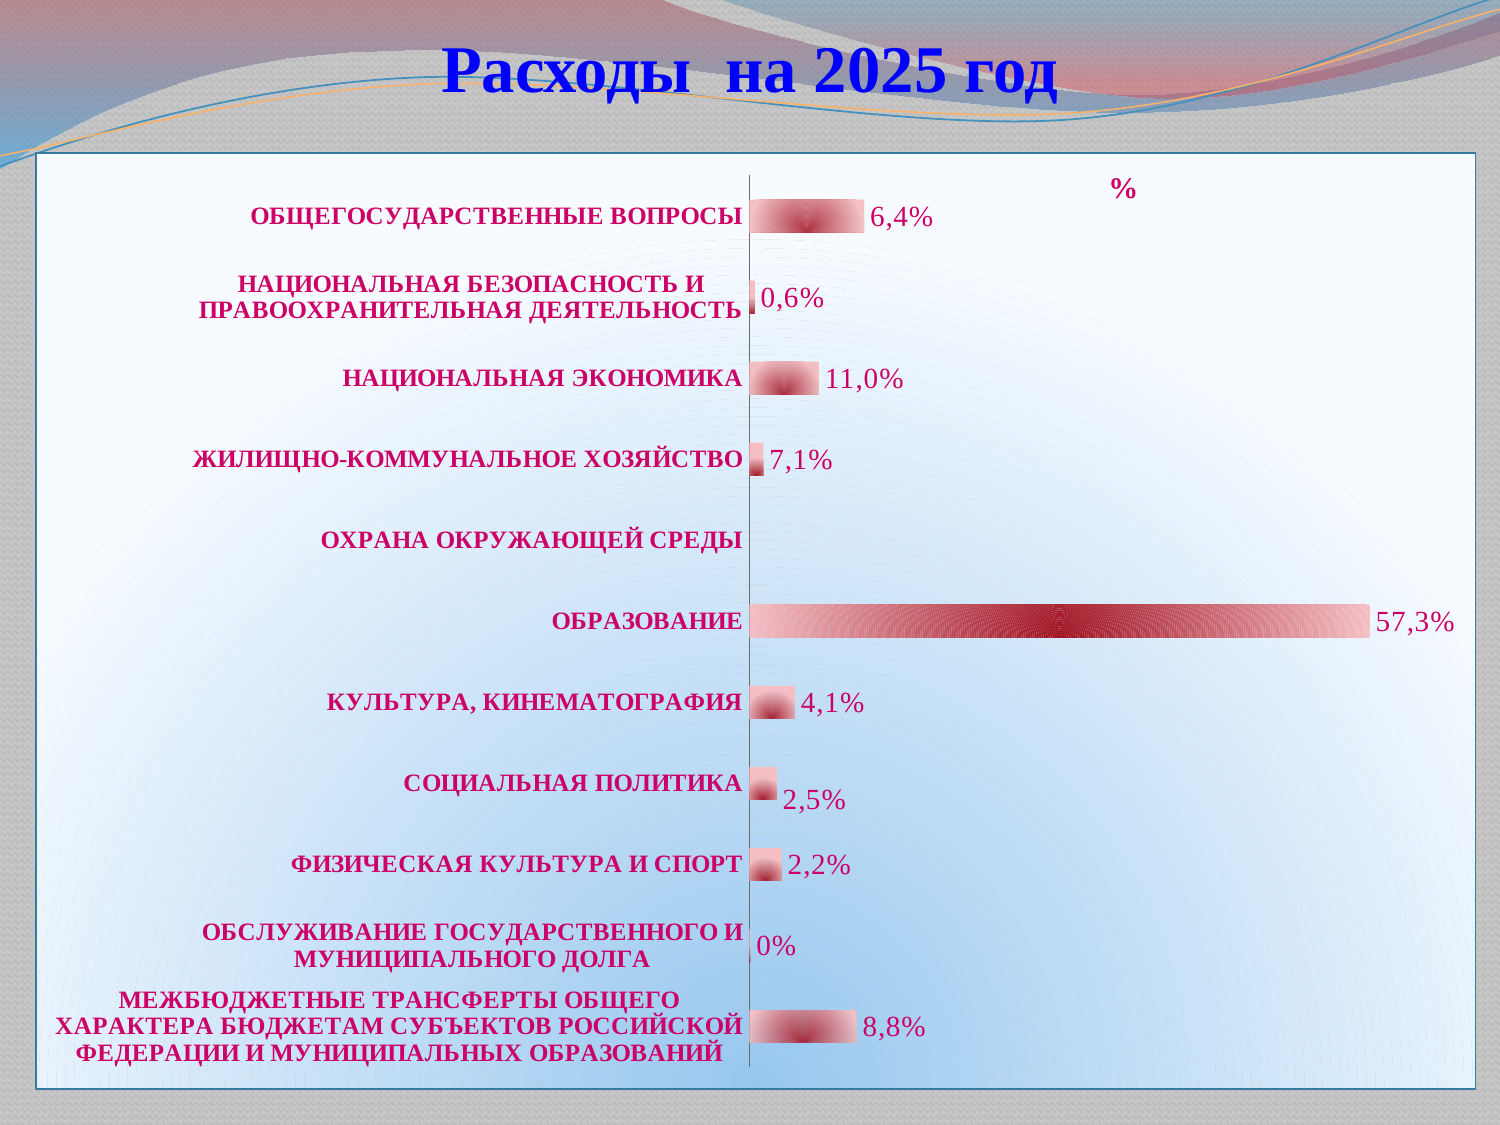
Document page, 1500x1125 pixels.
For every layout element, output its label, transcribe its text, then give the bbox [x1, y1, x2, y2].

title Расходы на 2025 год [0, 35, 1500, 106]
chart [34, 152, 1477, 1091]
